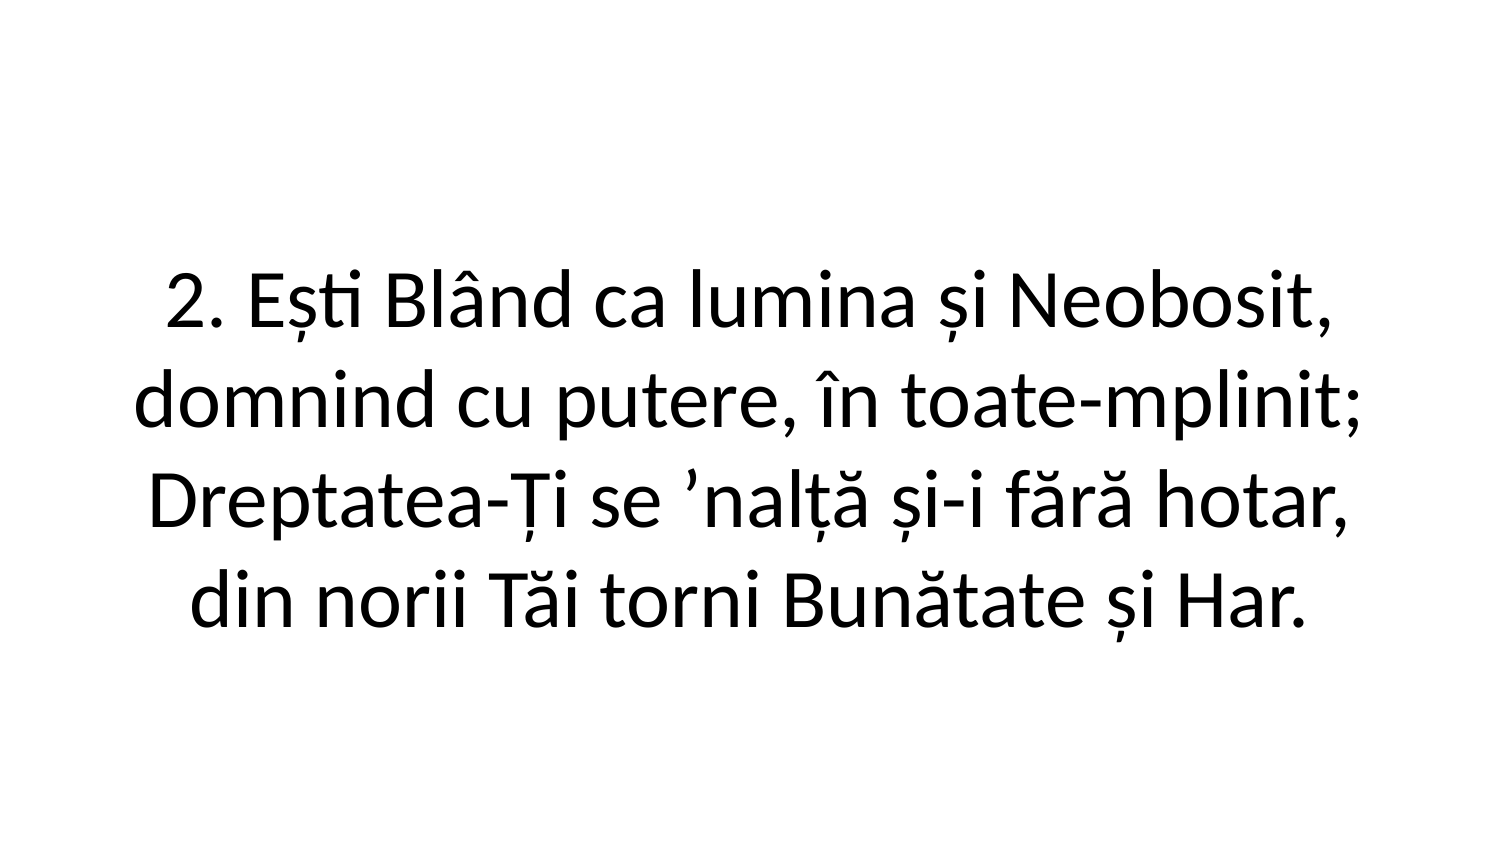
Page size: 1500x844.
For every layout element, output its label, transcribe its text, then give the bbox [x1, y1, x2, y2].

text_box 2. Ești Blând ca lumina și Neobosit, domnind cu putere, în toate-mplinit; Dreptatea-Ți se ʼnalță și-i fără hotar, din norii Tăi torni Bunătate și Har. [118, 192, 1382, 652]
